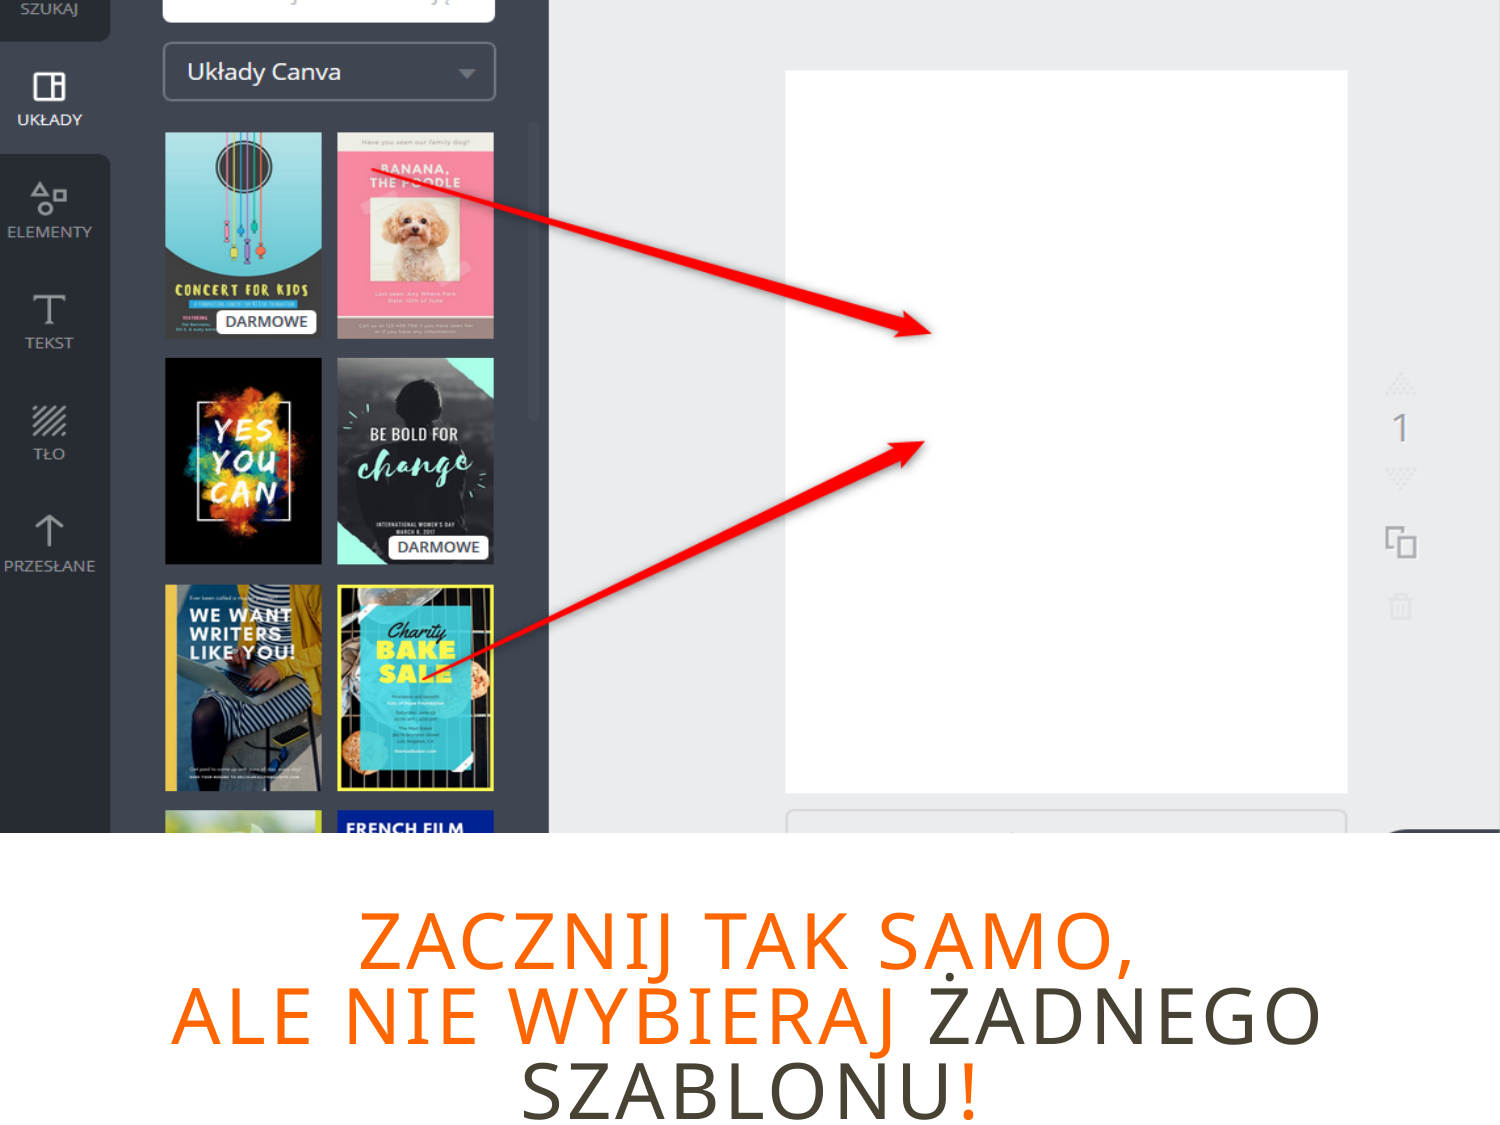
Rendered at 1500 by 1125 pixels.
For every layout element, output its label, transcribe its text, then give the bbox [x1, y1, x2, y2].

picture [0, 0, 1500, 833]
title Zacznij tak samo, ale nie wybieraj żadnego szablonu! [61, 902, 1439, 1125]
